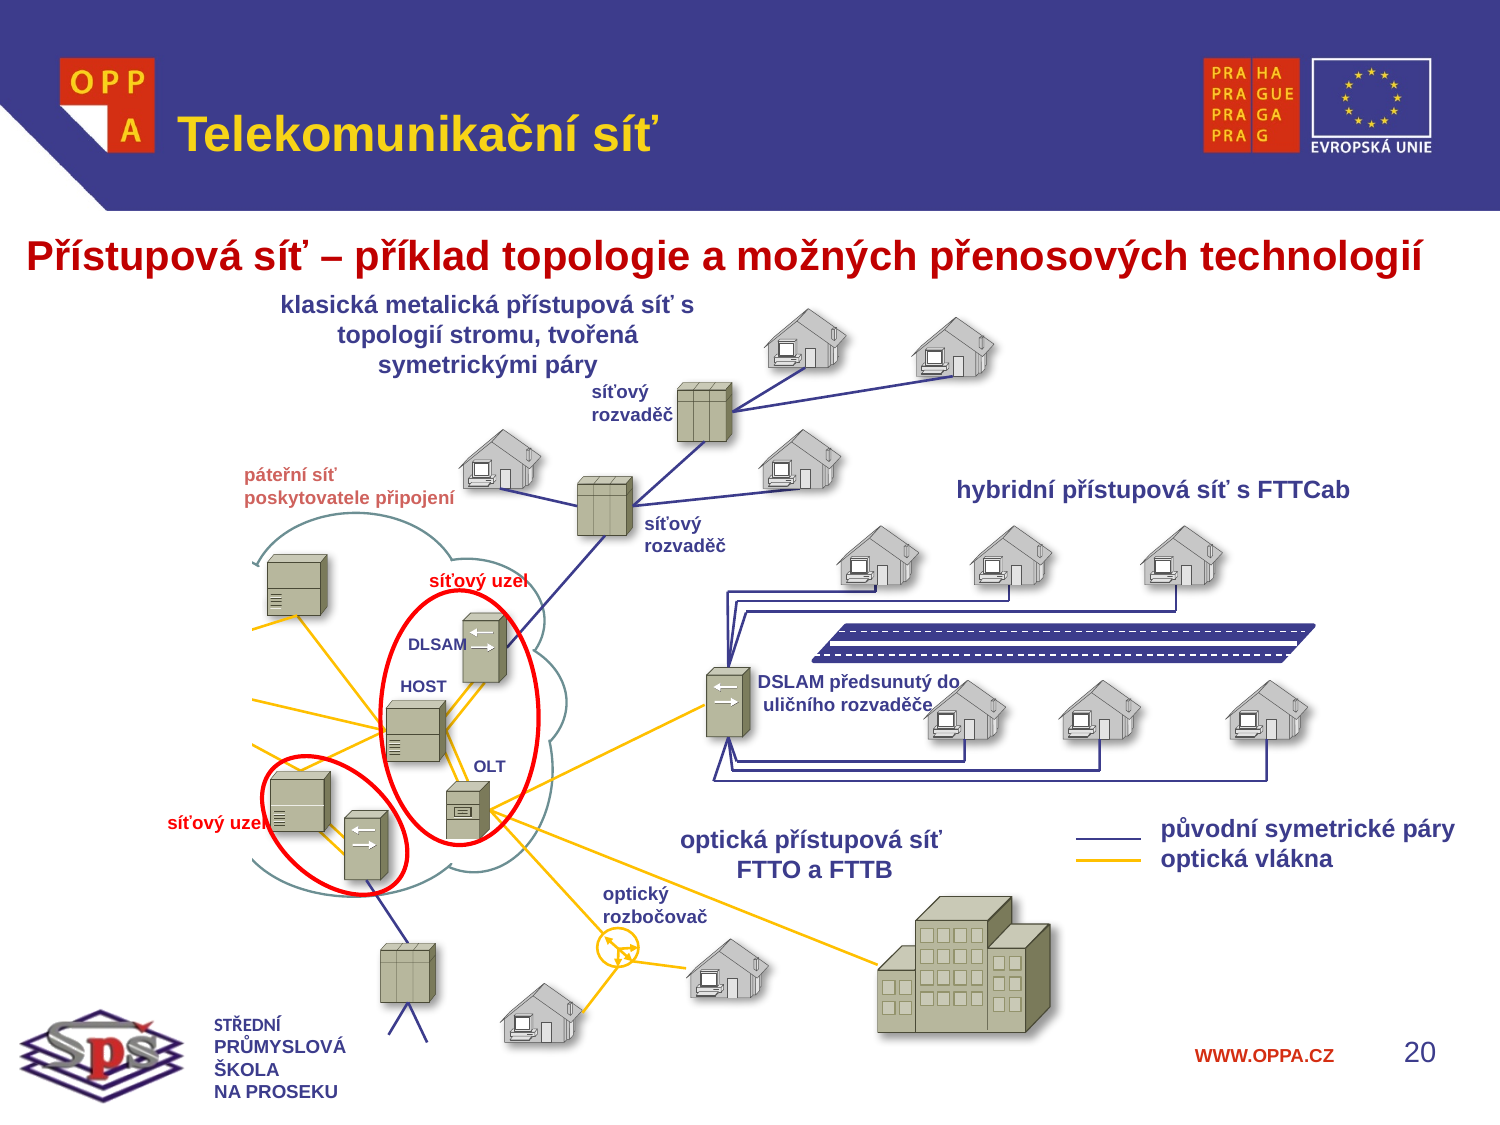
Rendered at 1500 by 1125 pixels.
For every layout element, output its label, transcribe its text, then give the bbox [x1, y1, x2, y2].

picture [19, 1001, 186, 1107]
picture [0, 0, 1500, 211]
text_box STŘEDNÍ PRŮMYSLOVÁ ŠKOLA NA PROSEKU [199, 1051, 509, 1110]
slide_number 20 [1339, 1051, 1437, 1069]
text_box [72, 300, 1479, 1043]
title Telekomunikační síť [177, 38, 1137, 162]
text_box Přístupová síť – příklad topologie a možných přenosových technologií [11, 221, 1495, 341]
